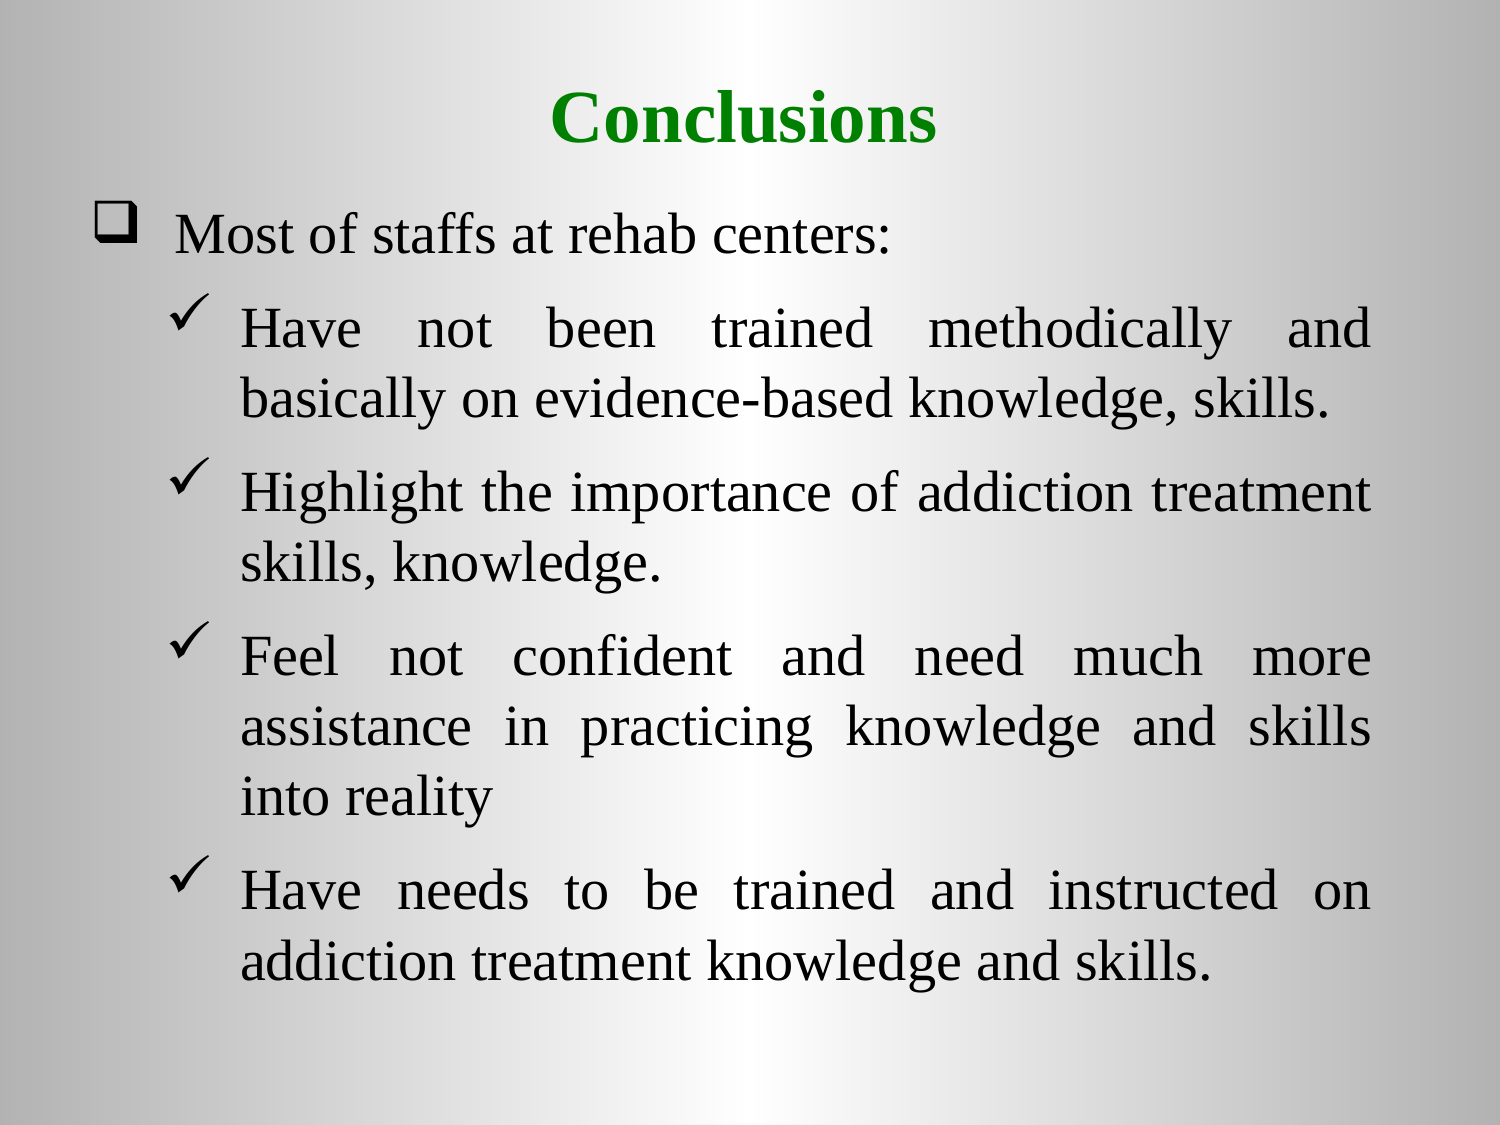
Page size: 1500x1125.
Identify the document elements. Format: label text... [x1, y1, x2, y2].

subtitle Most of staffs at rehab centers: Have not been trained methodically and basically on evidence-based knowledge, skills. Highlight the importance of addiction treatment skills, knowledge. Feel not confident and need much more assistance in practicing knowledge and skills into reality Have needs to be trained and instructed on addiction treatment knowledge and skills. [75, 187, 1388, 1075]
title Conclusions [50, 24, 1438, 200]
